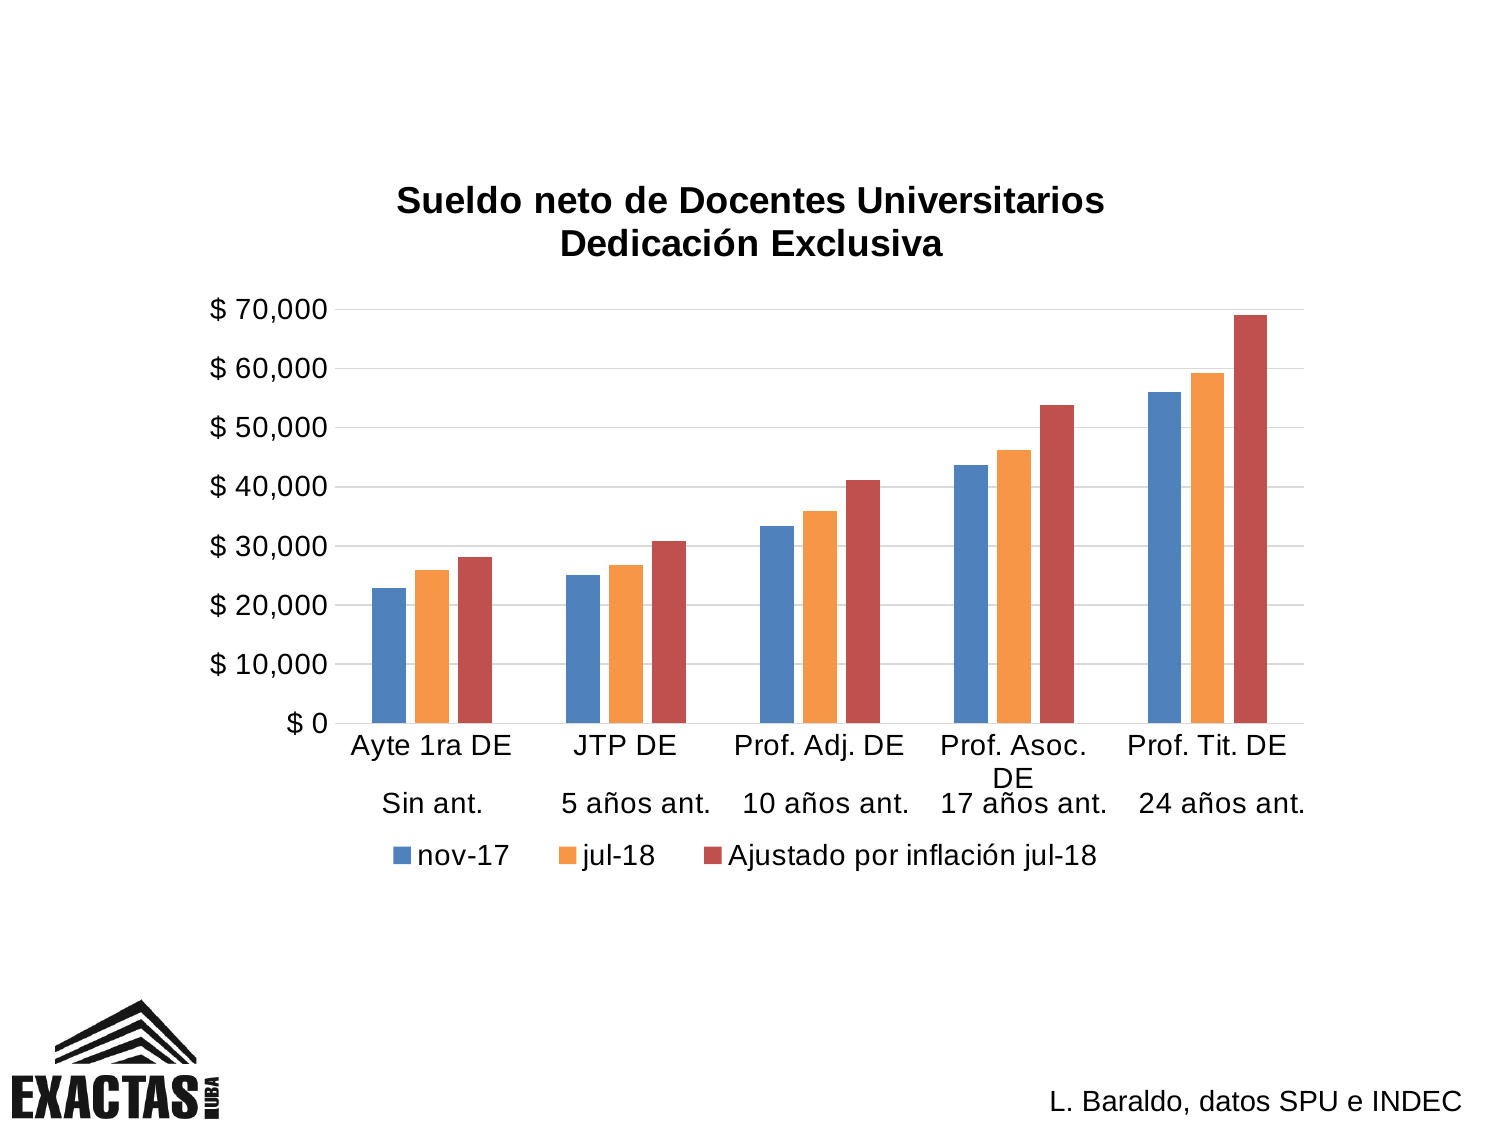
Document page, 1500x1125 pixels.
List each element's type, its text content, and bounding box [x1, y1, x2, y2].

picture [12, 999, 219, 1119]
text_box L. Baraldo, datos SPU e INDEC [1034, 1074, 1500, 1125]
chart [172, 167, 1328, 894]
